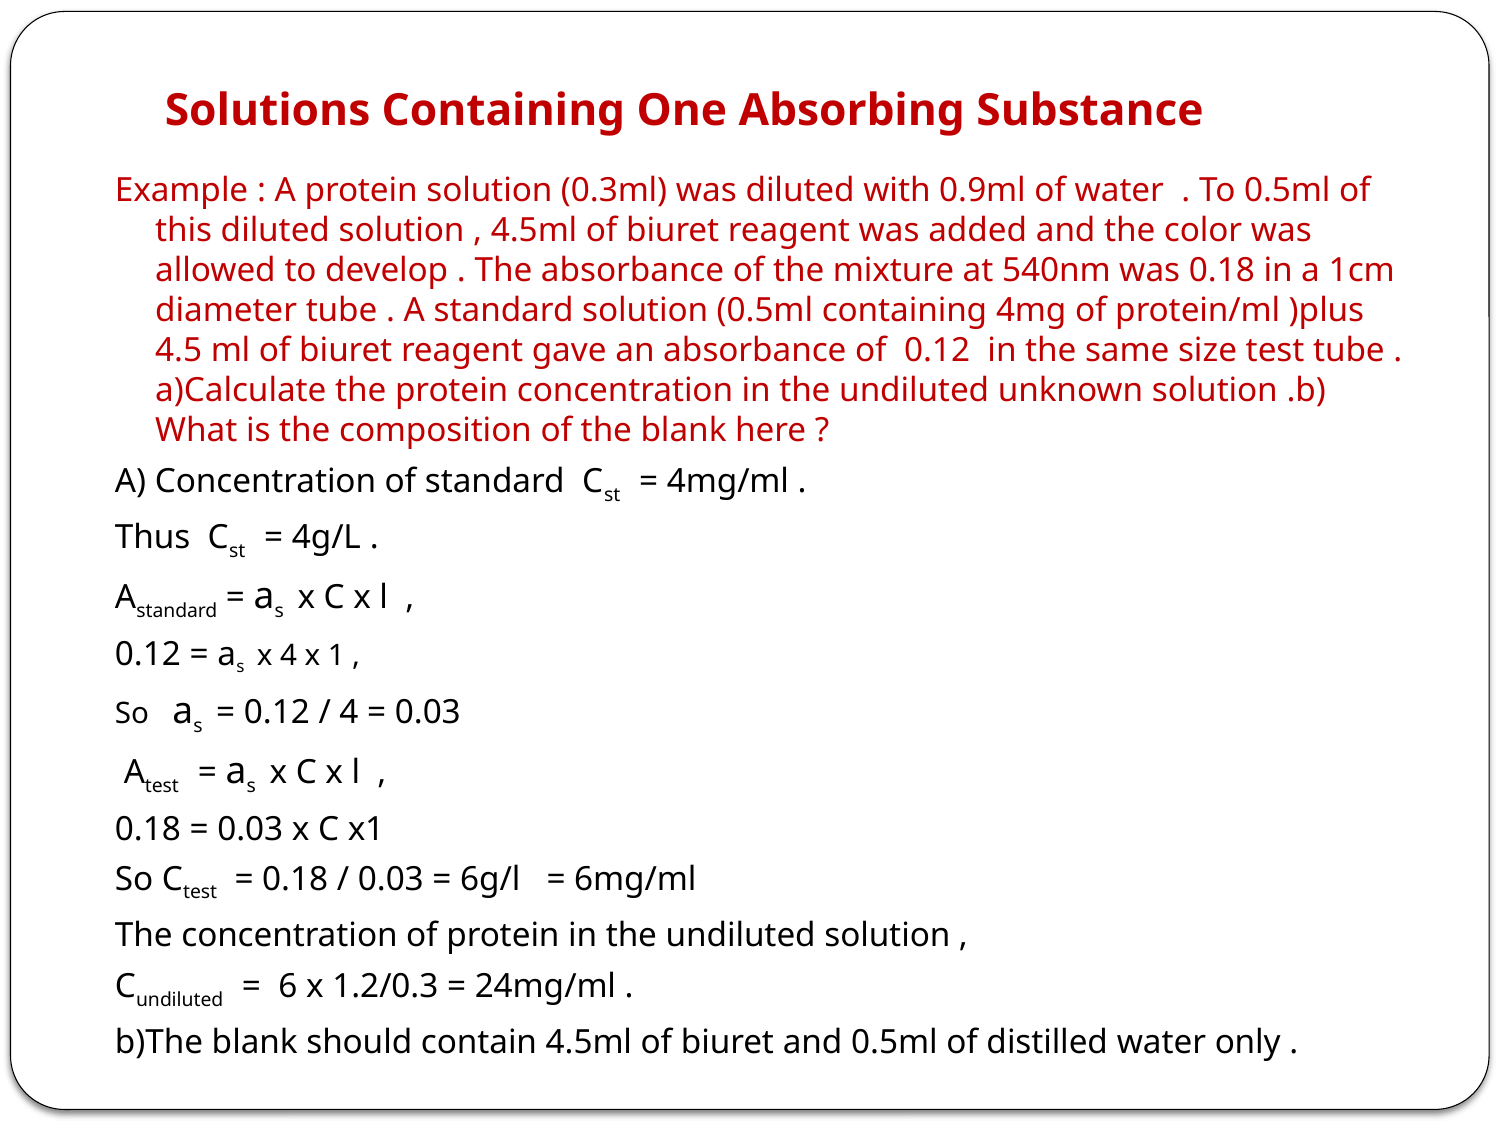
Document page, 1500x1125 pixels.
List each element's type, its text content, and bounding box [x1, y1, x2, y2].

list Example : A protein solution (0.3ml) was diluted with 0.9ml of water . To 0.5ml of this diluted solution , 4.5ml of biuret reagent was added and the color was allowed to develop . The absorbance of the mixture at 540nm was 0.18 in a 1cm diameter tube . A standard solution (0.5ml containing 4mg of protein/ml )plus 4.5 ml of biuret reagent gave an absorbance of 0.12 in the same size test tube . a)Calculate the protein concentration in the undiluted unknown solution .b) What is the composition of the blank here ? A) Concentration of standard Cst = 4mg/ml . Thus Cst = 4g/L . Astandard = as x C x l , 0.12 = as x 4 x 1 , So as = 0.12 / 4 = 0.03 Atest = as x C x l , 0.18 = 0.03 x C x1 So Ctest = 0.18 / 0.03 = 6g/l = 6mg/ml The concentration of protein in the undiluted solution , Cundiluted = 6 x 1.2/0.3 = 24mg/ml . b)The blank should contain 4.5ml of biuret and 0.5ml of distilled water only . [100, 160, 1425, 1071]
title Solutions Containing One Absorbing Substance [150, 45, 1425, 149]
